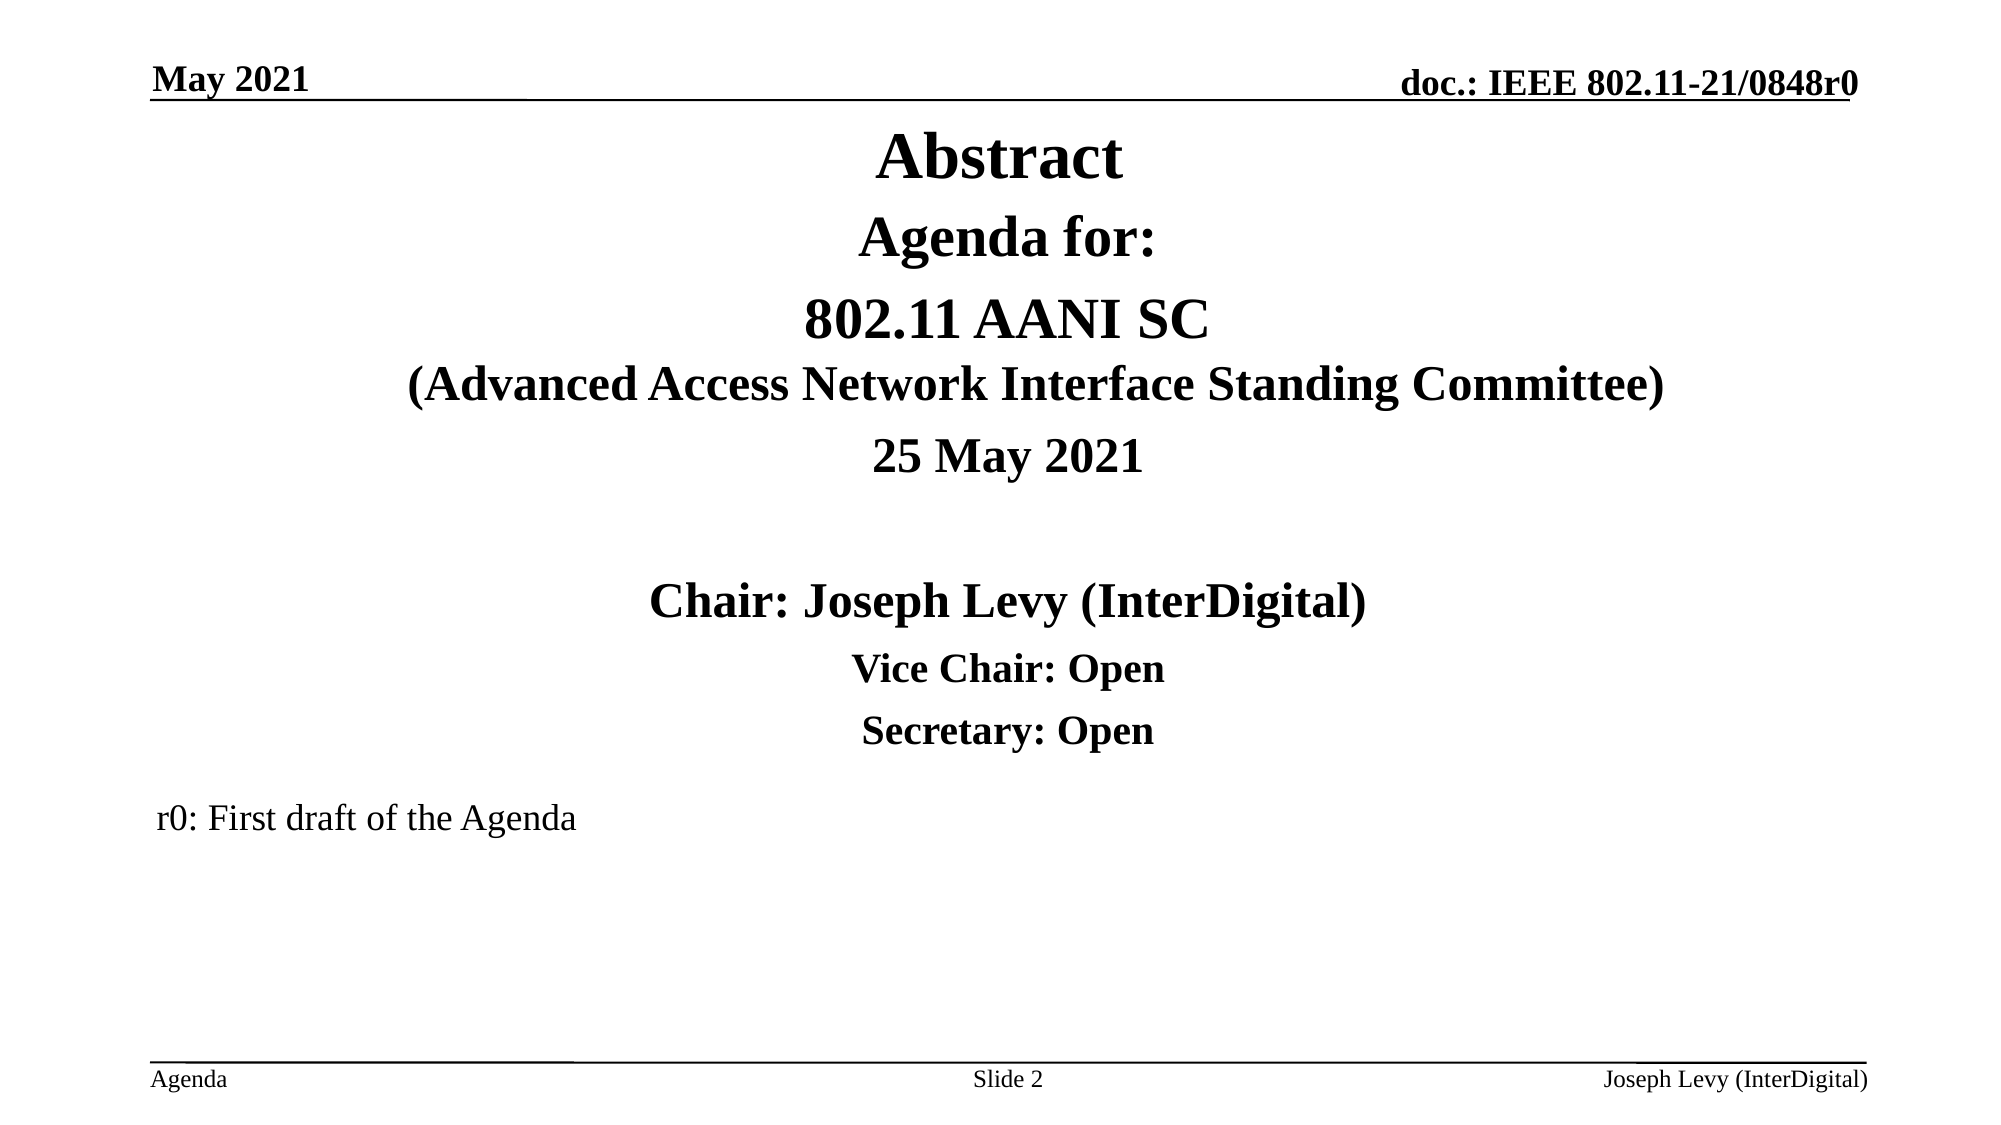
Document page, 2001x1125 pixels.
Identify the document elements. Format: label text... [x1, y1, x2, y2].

text_box r0: First draft of the Agenda [141, 785, 1913, 845]
list Agenda for: 802.11 AANI SC (Advanced Access Network Interface Standing Committee) 25 May 2021 Chair: Joseph Levy (InterDigital) Vice Chair: Open Secretary: Open [133, 190, 1884, 761]
title Abstract [149, 112, 1850, 190]
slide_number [152, 54, 563, 100]
slide_number Slide 2 [950, 1061, 1067, 1123]
footer Joseph Levy (InterDigital) [1171, 1061, 1869, 1093]
